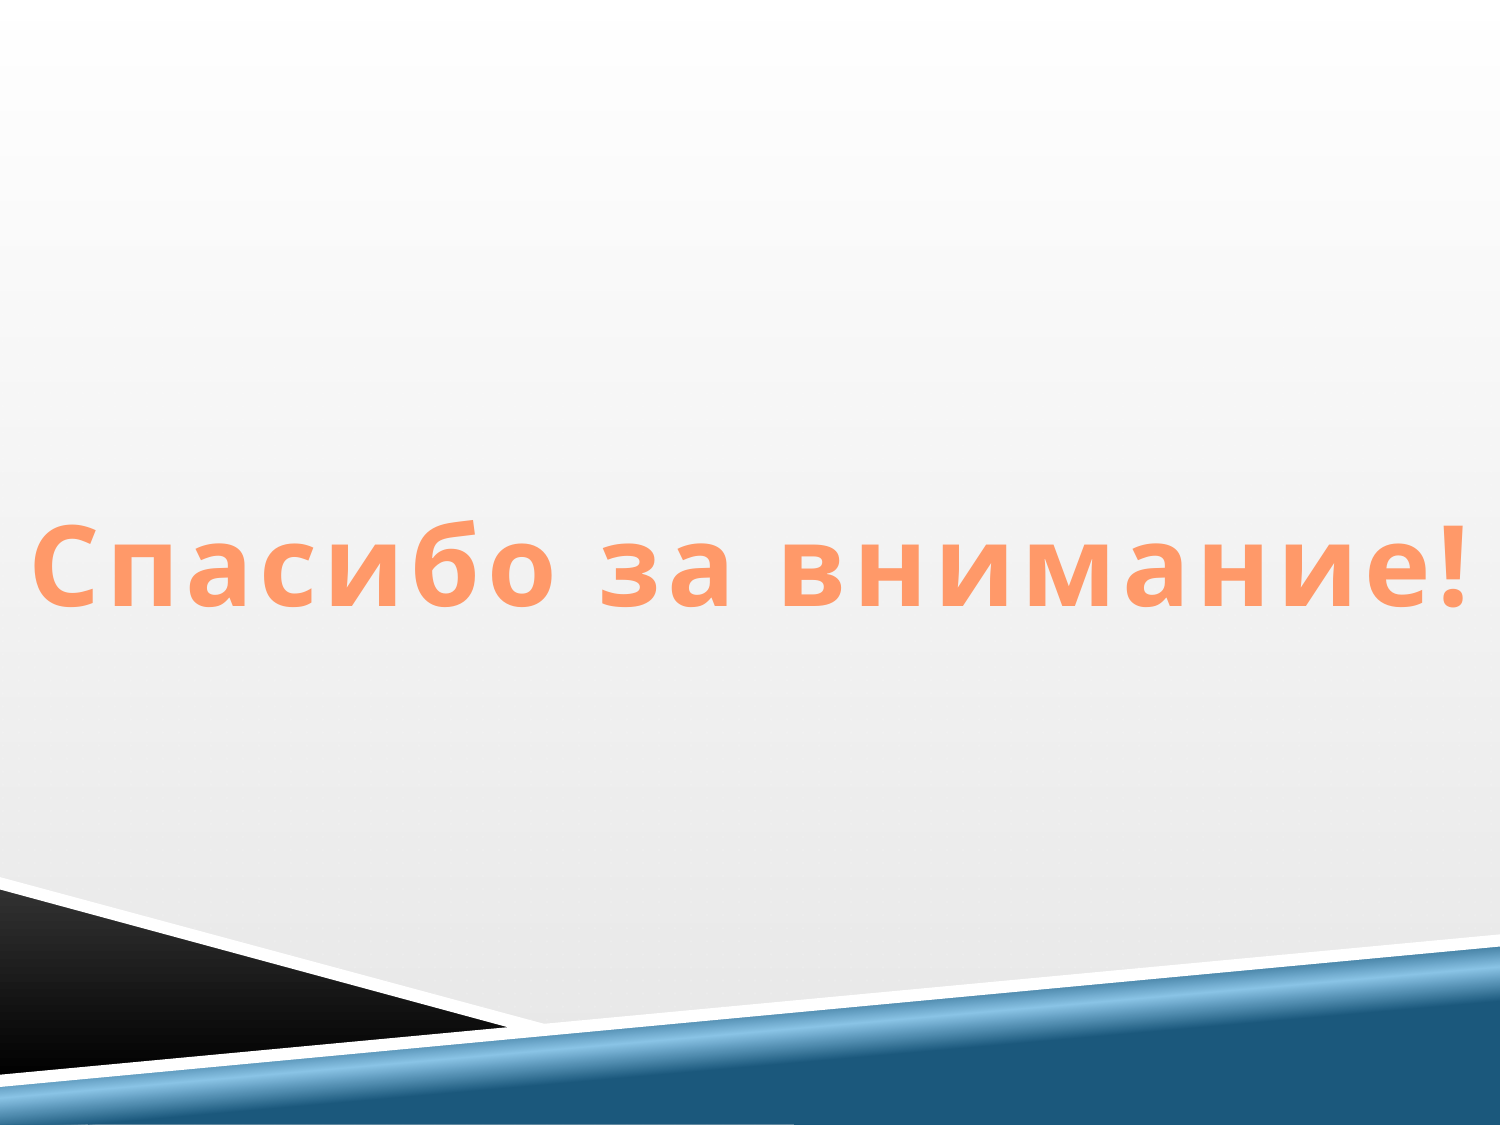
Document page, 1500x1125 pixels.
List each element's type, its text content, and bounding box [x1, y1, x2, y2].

text_box Спасибо за внимание! [13, 486, 1487, 637]
